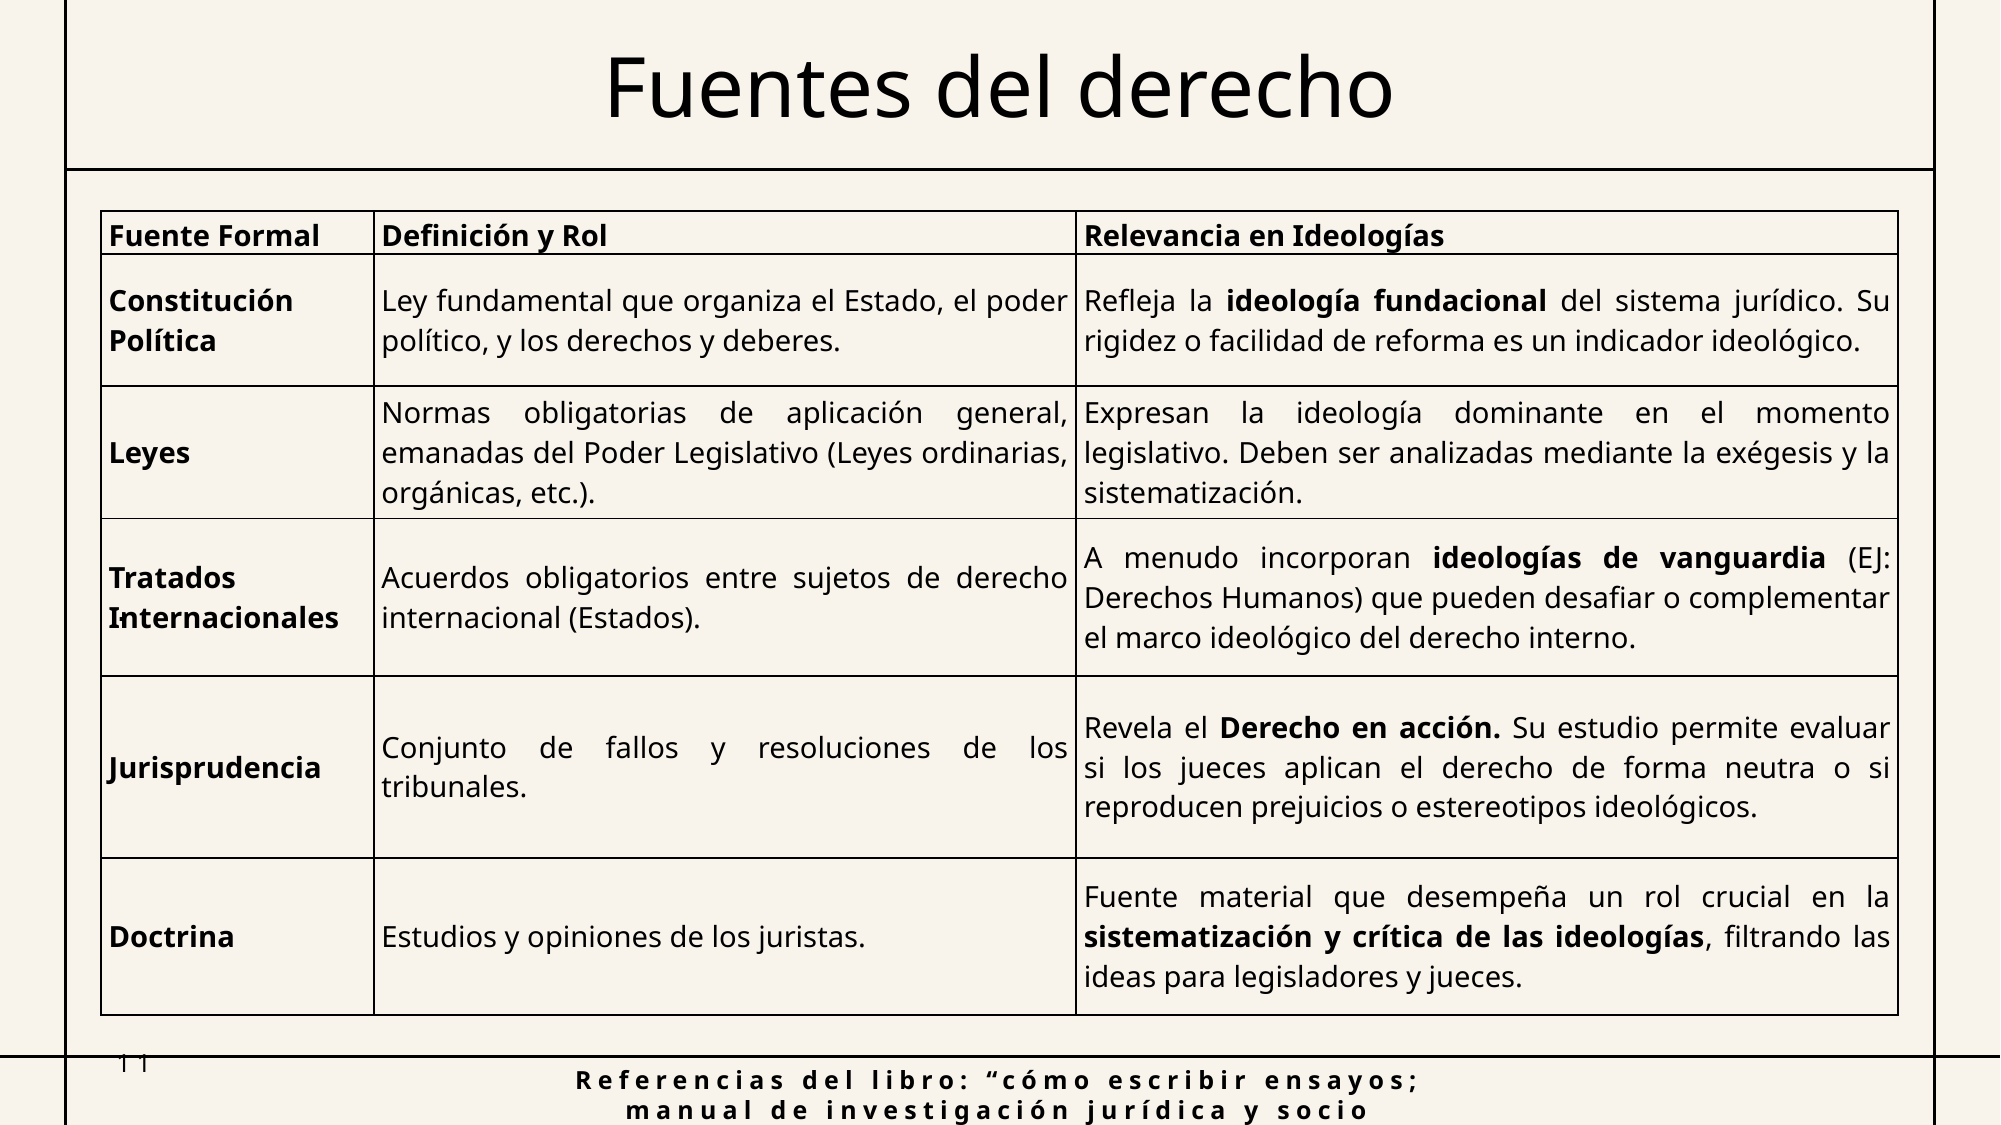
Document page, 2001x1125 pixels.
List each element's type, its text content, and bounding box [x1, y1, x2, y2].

table_cell Ley fundamental que organiza el Estado, el poder político, y los derechos y deberes. [375, 255, 1075, 385]
title Fuentes del derecho [330, 10, 1670, 170]
table_cell Estudios y opiniones de los juristas. [375, 859, 1075, 1014]
table_cell A menudo incorporan ideologías de vanguardia (EJ: Derechos Humanos) que pueden desafiar o complementar el marco ideológico del derecho interno. [1077, 519, 1897, 675]
table_header Definición y Rol [375, 212, 1075, 253]
text_box . [1899, 576, 2000, 637]
table_header Fuente Formal [102, 212, 373, 253]
table_cell Constitución Política [102, 255, 373, 385]
table_cell Jurisprudencia [102, 677, 373, 857]
table_cell Acuerdos obligatorios entre sujetos de derecho internacional (Estados). [375, 519, 1075, 675]
slide_number [1742, 1041, 1899, 1087]
table_cell Refleja la ideología fundacional del sistema jurídico. Su rigidez o facilidad de reforma es un indicador ideológico. [1077, 255, 1897, 385]
table_cell Expresan la ideología dominante en el momento legislativo. Deben ser analizadas mediante la exégesis y la sistematización. [1077, 387, 1897, 518]
table_cell Conjunto de fallos y resoluciones de los tribunales. [375, 677, 1075, 857]
table_cell Leyes [102, 387, 373, 518]
table_cell Revela el Derecho en acción. Su estudio permite evaluar si los jueces aplican el derecho de forma neutra o si reproducen prejuicios o estereotipos ideológicos. [1077, 677, 1897, 857]
table_header Relevancia en Ideologías [1077, 212, 1897, 253]
table_cell Fuente material que desempeña un rol crucial en la sistematización y crítica de las ideologías, filtrando las ideas para legisladores y jueces. [1077, 859, 1897, 1014]
slide_number 11 [101, 1041, 258, 1087]
text_box Referencias del libro: “cómo escribir ensayos; manual de investigación jurídica y socio jurídica” [552, 1056, 1448, 1125]
table_cell Tratados Internacionales [102, 519, 373, 675]
table_cell Doctrina [102, 859, 373, 1014]
table_cell Normas obligatorias de aplicación general, emanadas del Poder Legislativo (Leyes ordinarias, orgánicas, etc.). [375, 387, 1075, 518]
